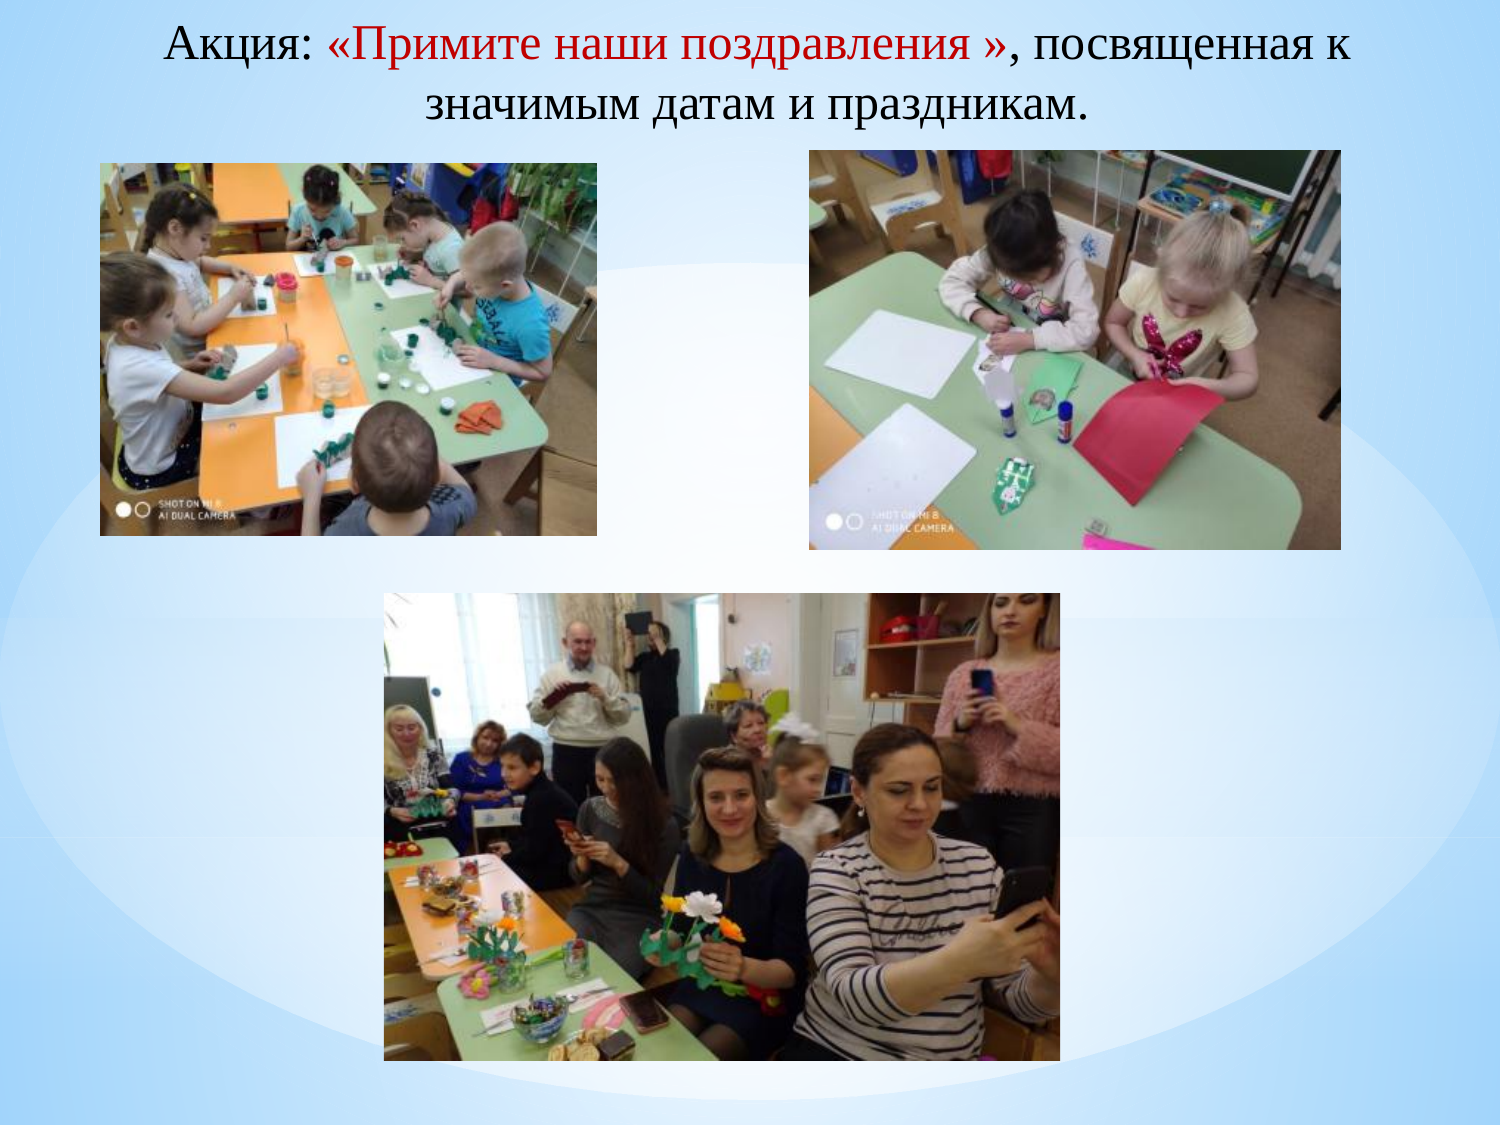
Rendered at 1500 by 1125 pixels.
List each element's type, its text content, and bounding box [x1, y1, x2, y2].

picture [100, 163, 597, 537]
picture [383, 593, 1061, 1061]
picture [808, 150, 1341, 550]
text_box Акция: «Примите наши поздравления », посвященная к значимым датам и праздникам. [48, 2, 1466, 138]
